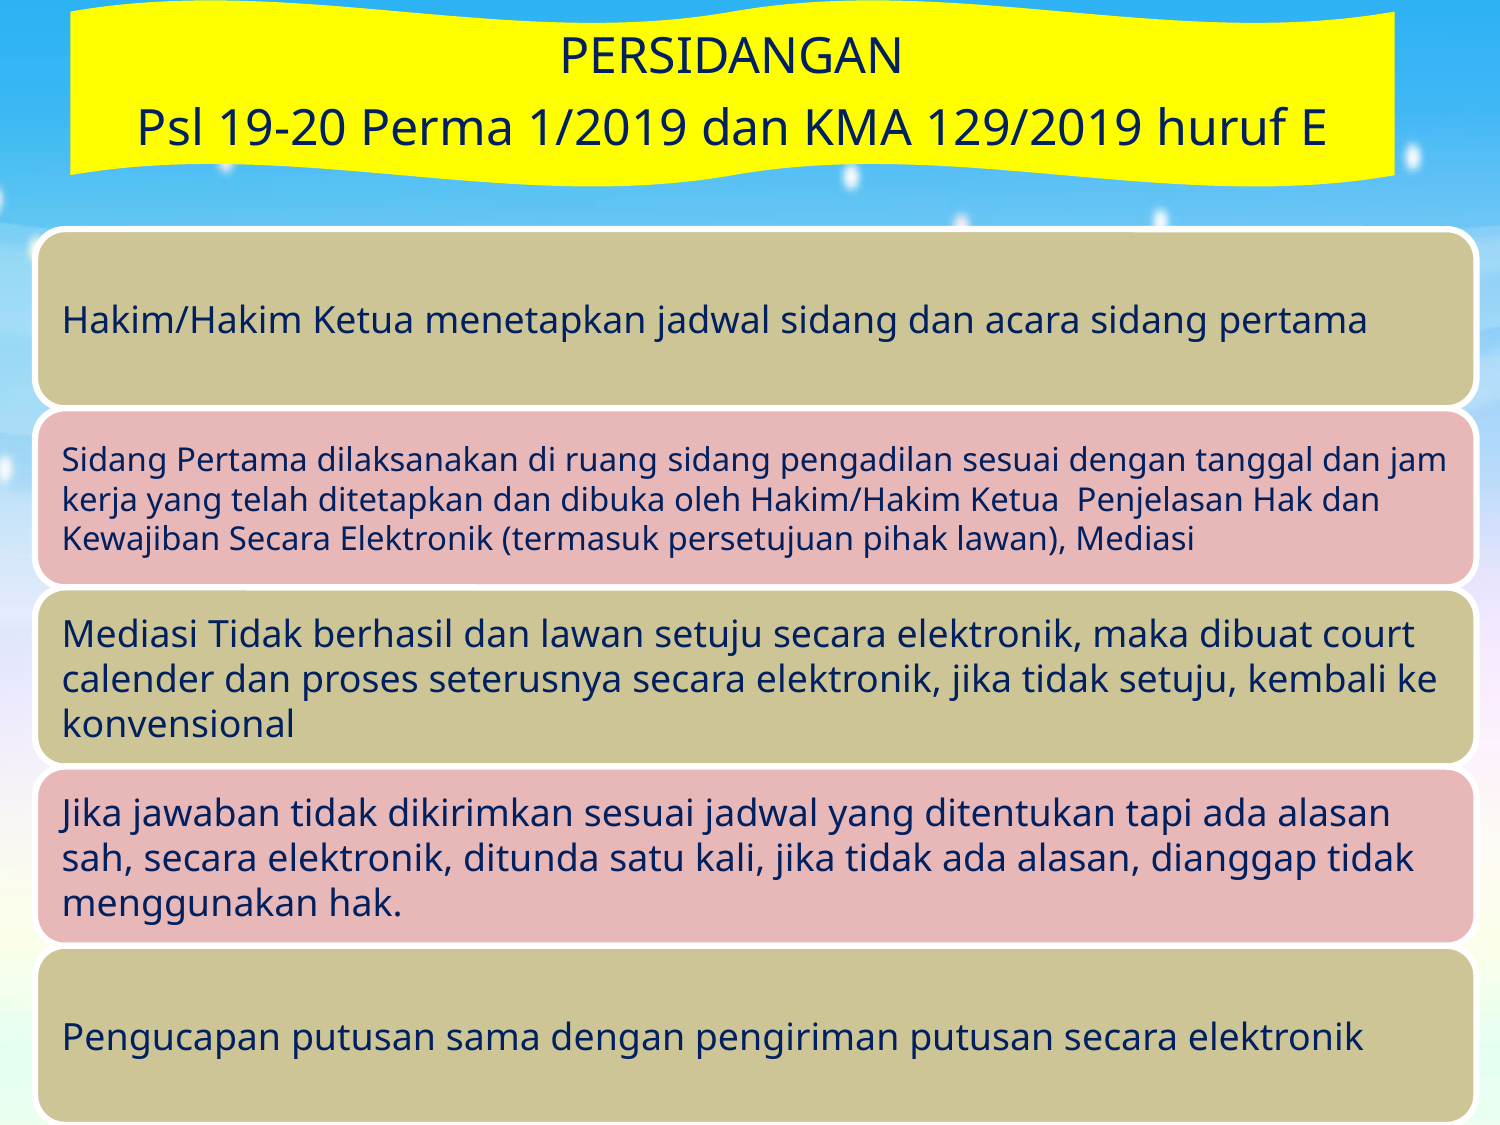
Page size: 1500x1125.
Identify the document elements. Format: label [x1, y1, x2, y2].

text_box [34, 228, 1477, 1125]
picture [0, 0, 1500, 1125]
